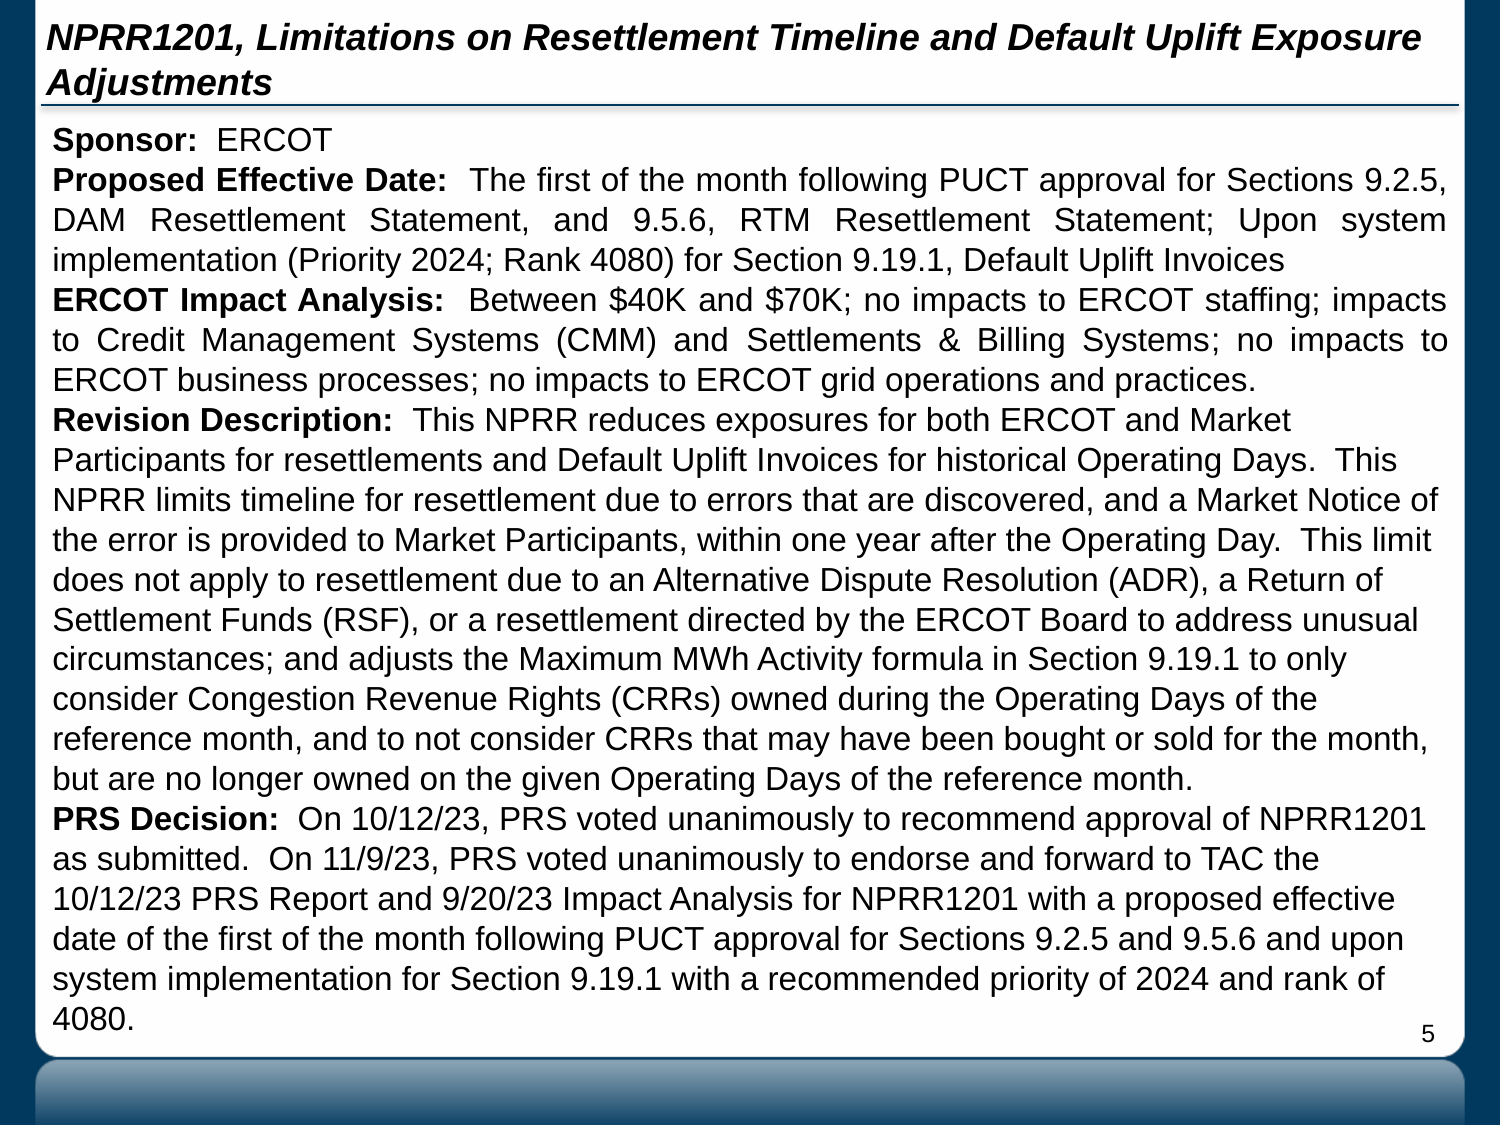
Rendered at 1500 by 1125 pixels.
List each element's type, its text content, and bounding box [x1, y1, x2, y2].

text_box Sponsor: ERCOT Proposed Effective Date: The first of the month following PUCT approval for Sections 9.2.5, DAM Resettlement Statement, and 9.5.6, RTM Resettlement Statement; Upon system implementation (Priority 2024; Rank 4080) for Section 9.19.1, Default Uplift Invoices ERCOT Impact Analysis: Between $40K and $70K; no impacts to ERCOT staffing; impacts to Credit Management Systems (CMM) and Settlements & Billing Systems; no impacts to ERCOT business processes; no impacts to ERCOT grid operations and practices. Revision Description: This NPRR reduces exposures for both ERCOT and Market Participants for resettlements and Default Uplift Invoices for historical Operating Days. This NPRR limits timeline for resettlement due to errors that are discovered, and a Market Notice of the error is provided to Market Participants, within one year after the Operating Day. This limit does not apply to resettlement due to an Alternative Dispute Resolution (ADR), a Return of Settlement Funds (RSF), or a resettlement directed by the ERCOT Board to address unusual circumstances; and adjusts the Maximum MWh Activity formula in Section 9.19.1 to only consider Congestion Revenue Rights (CRRs) owned during the Operating Days of the reference month, and to not consider CRRs that may have been bought or sold for the month, but are no longer owned on the given Operating Days of the reference month. PRS Decision: On 10/12/23, PRS voted unanimously to recommend approval of NPRR1201 as submitted. On 11/9/23, PRS voted unanimously to endorse and forward to TAC the 10/12/23 PRS Report and 9/20/23 Impact Analysis for NPRR1201 with a proposed effective date of the first of the month following PUCT approval for Sections 9.2.5 and 9.5.6 and upon system implementation for Section 9.19.1 with a recommended priority of 2024 and rank of 4080. [0, 111, 1464, 1045]
picture [35, 0, 1465, 1125]
title NPRR1201, Limitations on Resettlement Timeline and Default Uplift Exposure Adjustments [31, 20, 1464, 97]
